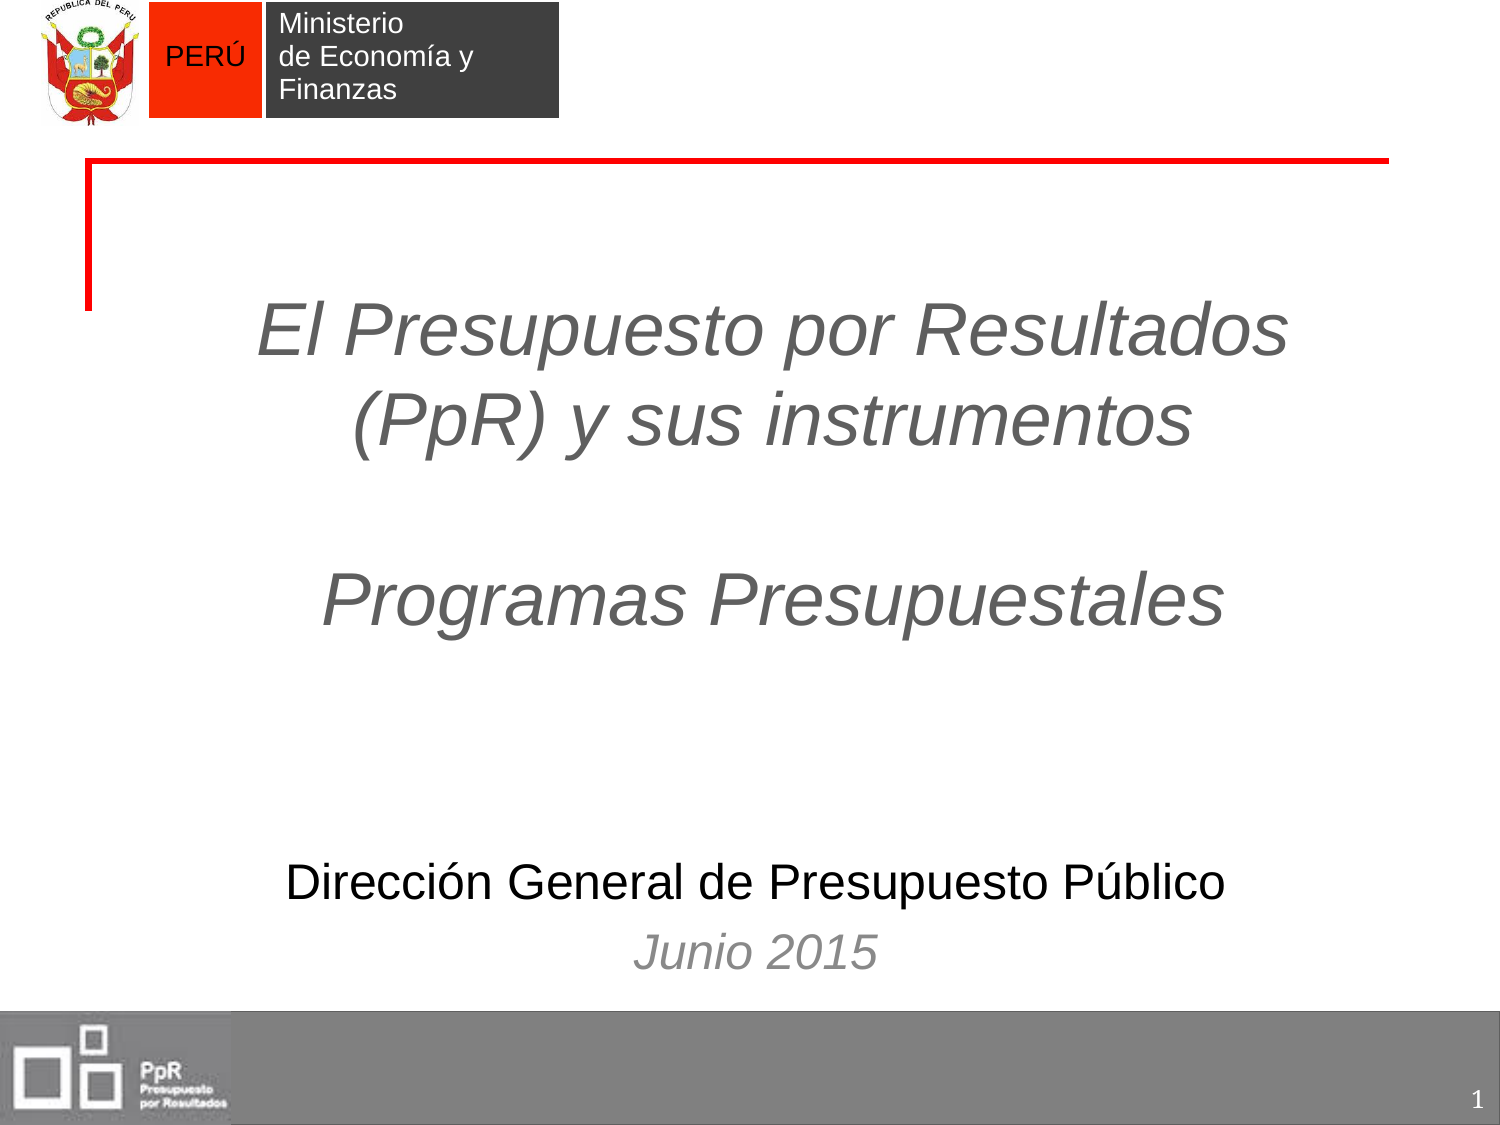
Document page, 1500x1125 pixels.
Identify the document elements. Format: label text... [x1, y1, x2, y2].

slide_number 1 [1149, 1049, 1500, 1125]
subtitle Dirección General de Presupuesto Público Junio 2015 [194, 841, 1318, 988]
picture [41, 0, 139, 126]
title El Presupuesto por Resultados (PpR) y sus instrumentos Programas Presupuestales [182, 273, 1365, 799]
picture [0, 1011, 231, 1125]
